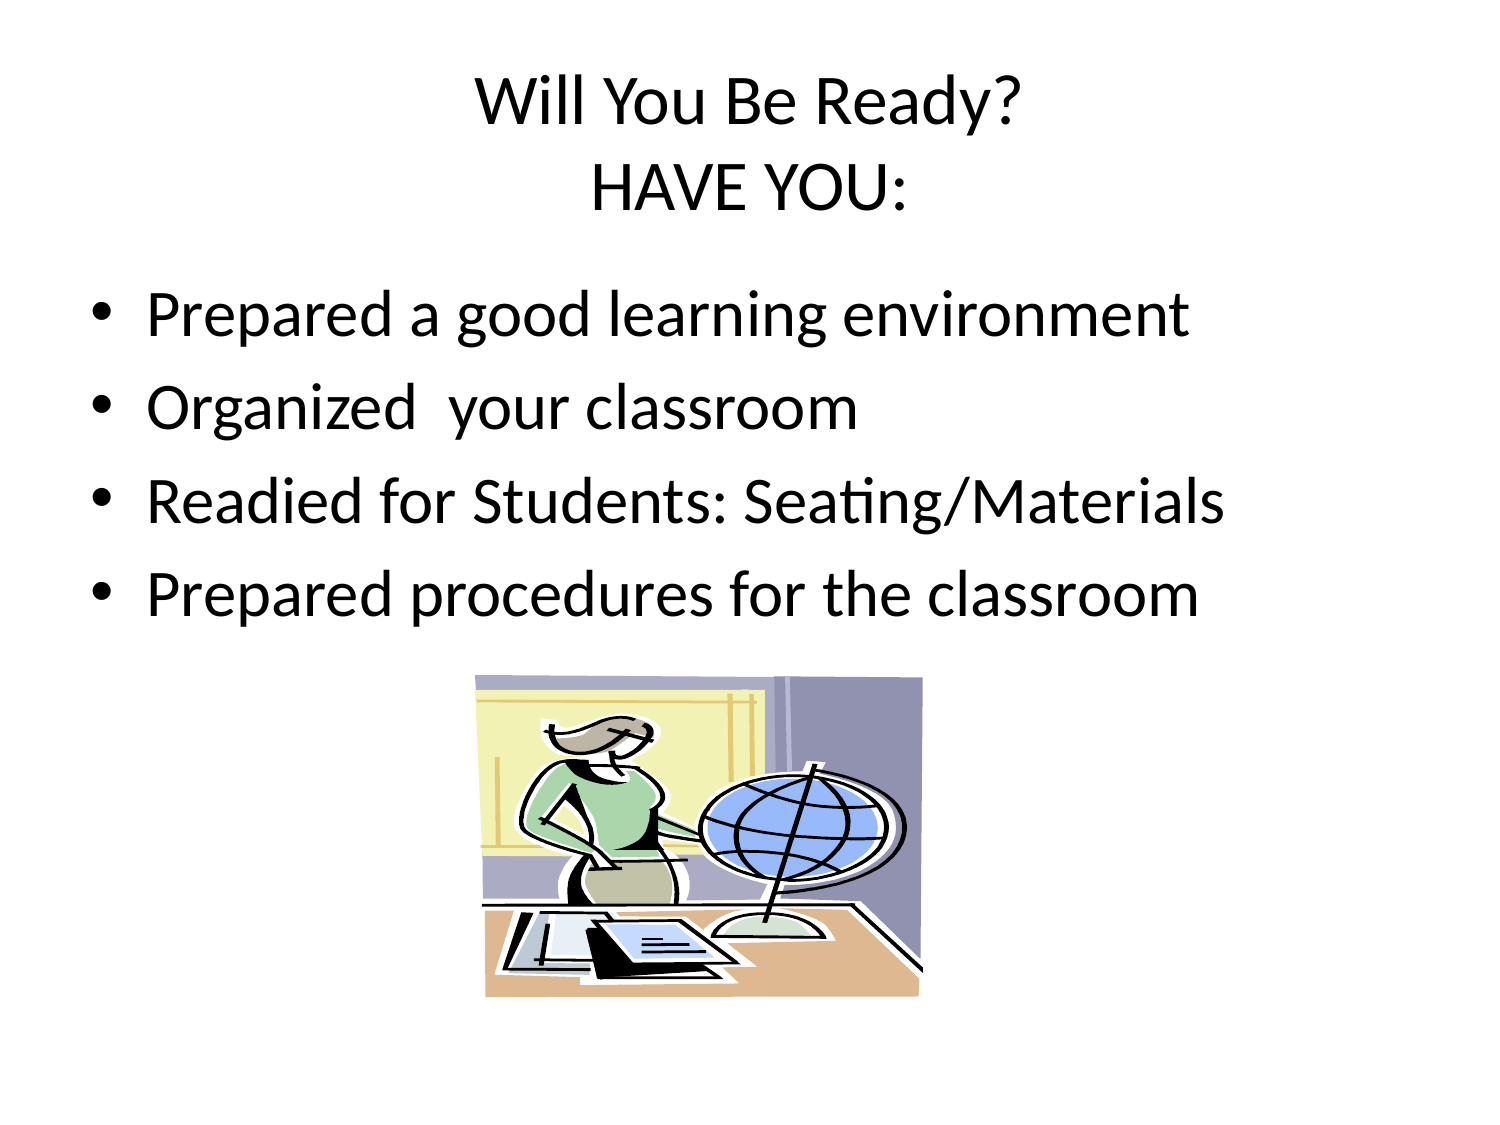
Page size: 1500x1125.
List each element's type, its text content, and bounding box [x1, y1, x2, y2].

list Prepared a good learning environment Organized your classroom Readied for Students: Seating/Materials Prepared procedures for the classroom [75, 262, 1425, 1005]
title Will You Be Ready? HAVE YOU: [75, 45, 1425, 233]
picture [474, 674, 929, 1001]
